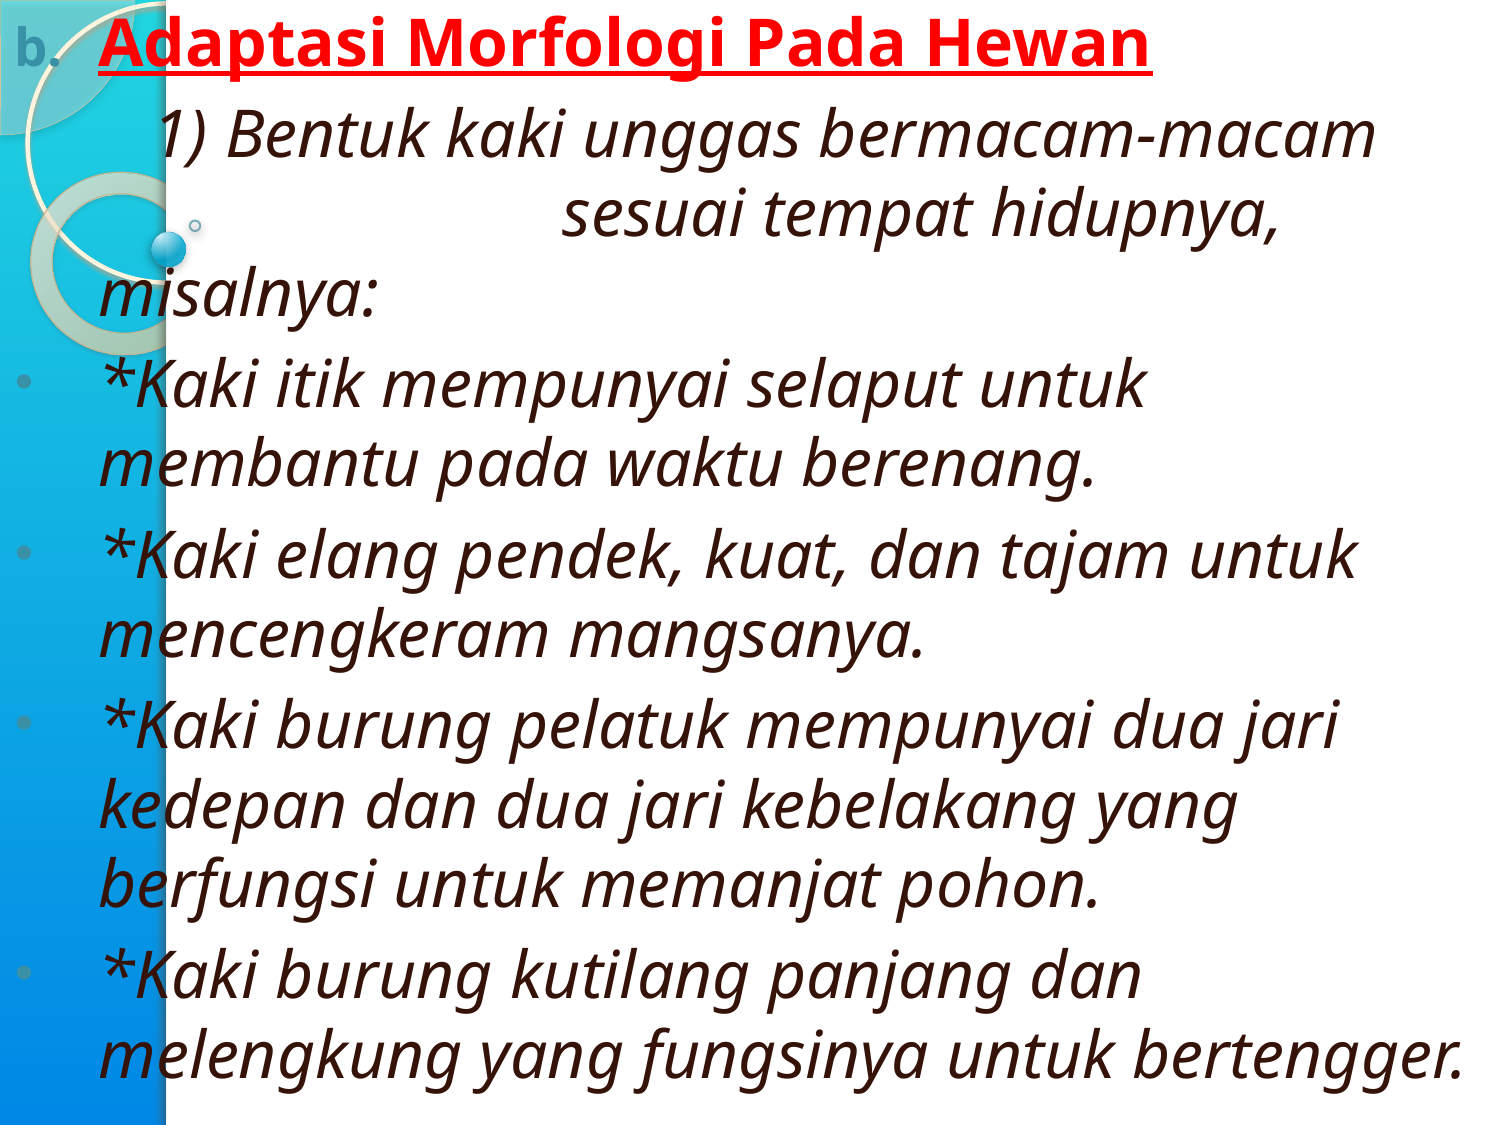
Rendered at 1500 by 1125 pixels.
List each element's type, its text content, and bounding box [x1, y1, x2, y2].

subtitle Adaptasi Morfologi Pada Hewan 1) Bentuk kaki unggas bermacam-macam sesuai tempat hidupnya, misalnya: *Kaki itik mempunyai selaput untuk membantu pada waktu berenang. *Kaki elang pendek, kuat, dan tajam untuk mencengkeram mangsanya. *Kaki burung pelatuk mempunyai dua jari kedepan dan dua jari kebelakang yang berfungsi untuk memanjat pohon. *Kaki burung kutilang panjang dan melengkung yang fungsinya untuk bertengger. [0, 0, 1500, 1125]
